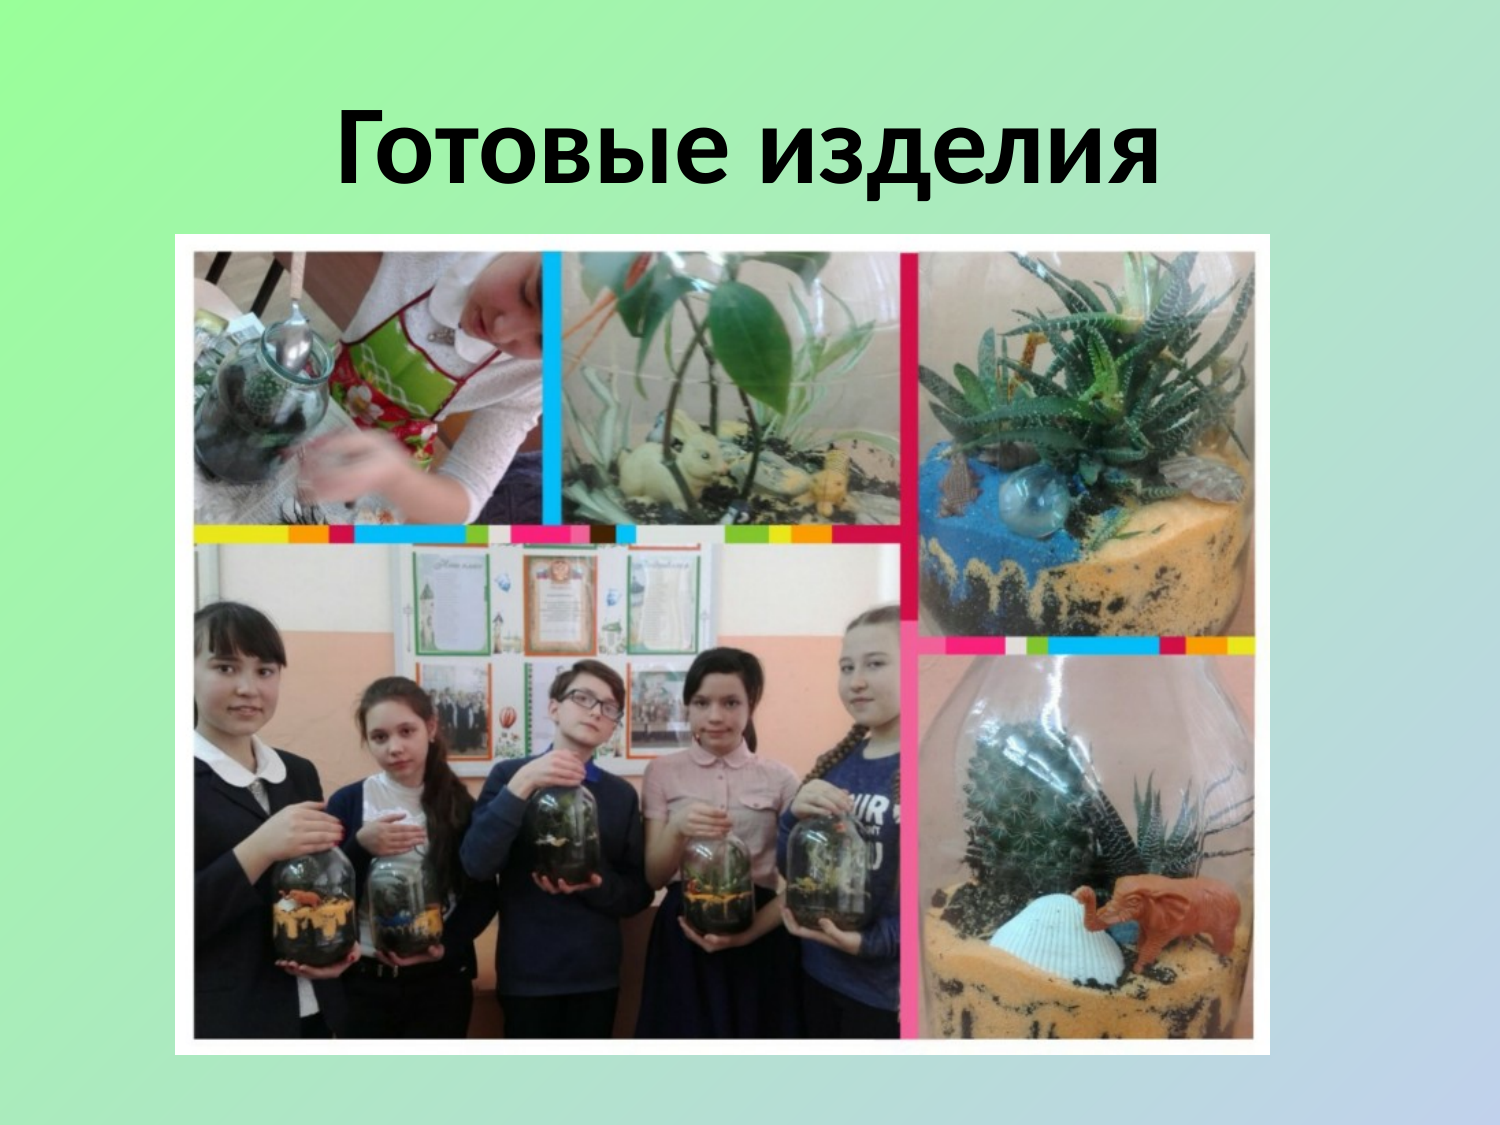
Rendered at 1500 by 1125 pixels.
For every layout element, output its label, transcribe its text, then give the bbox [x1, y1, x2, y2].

picture [175, 234, 1270, 1055]
title Готовые изделия [75, 45, 1425, 233]
